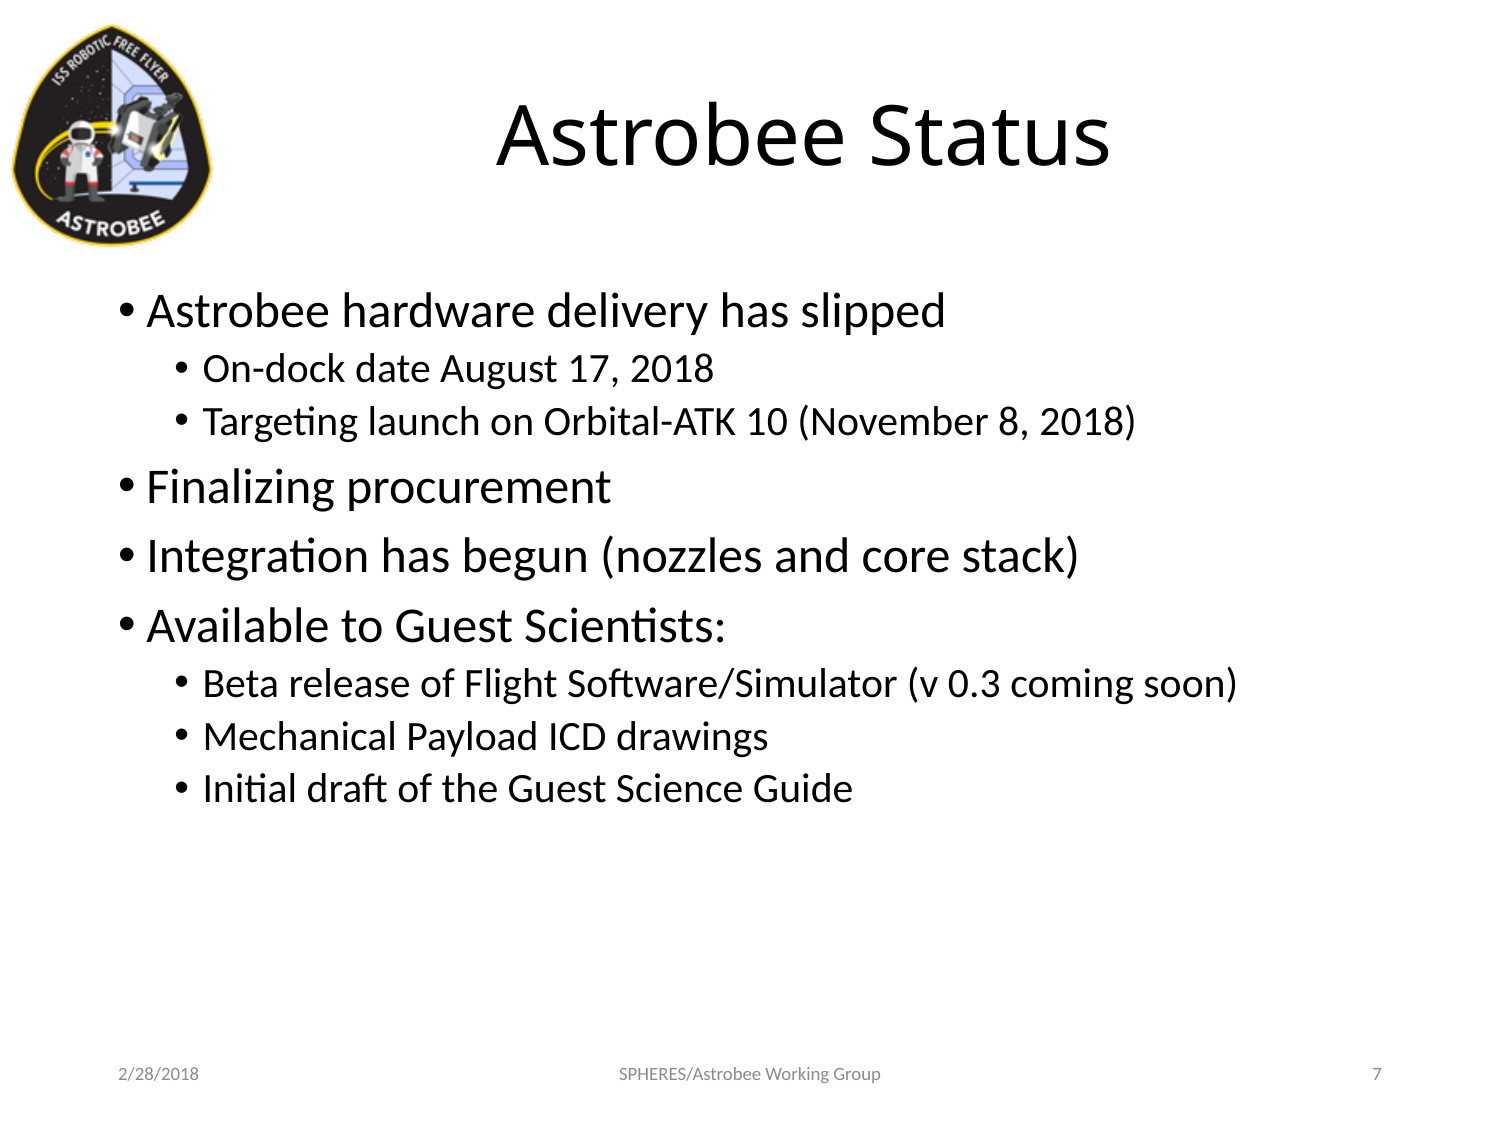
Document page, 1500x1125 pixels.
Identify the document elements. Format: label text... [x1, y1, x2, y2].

picture [11, 24, 213, 247]
list Astrobee hardware delivery has slipped On-dock date August 17, 2018 Targeting launch on Orbital-ATK 10 (November 8, 2018) Finalizing procurement Integration has begun (nozzles and core stack) Available to Guest Scientists: Beta release of Flight Software/Simulator (v 0.3 coming soon) Mechanical Payload ICD drawings Initial draft of the Guest Science Guide [103, 277, 1397, 1024]
footer SPHERES/Astrobee Working Group [496, 1042, 1004, 1103]
slide_number 7 [1059, 1042, 1397, 1103]
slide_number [103, 1042, 441, 1103]
title Astrobee Status [212, 29, 1397, 247]
